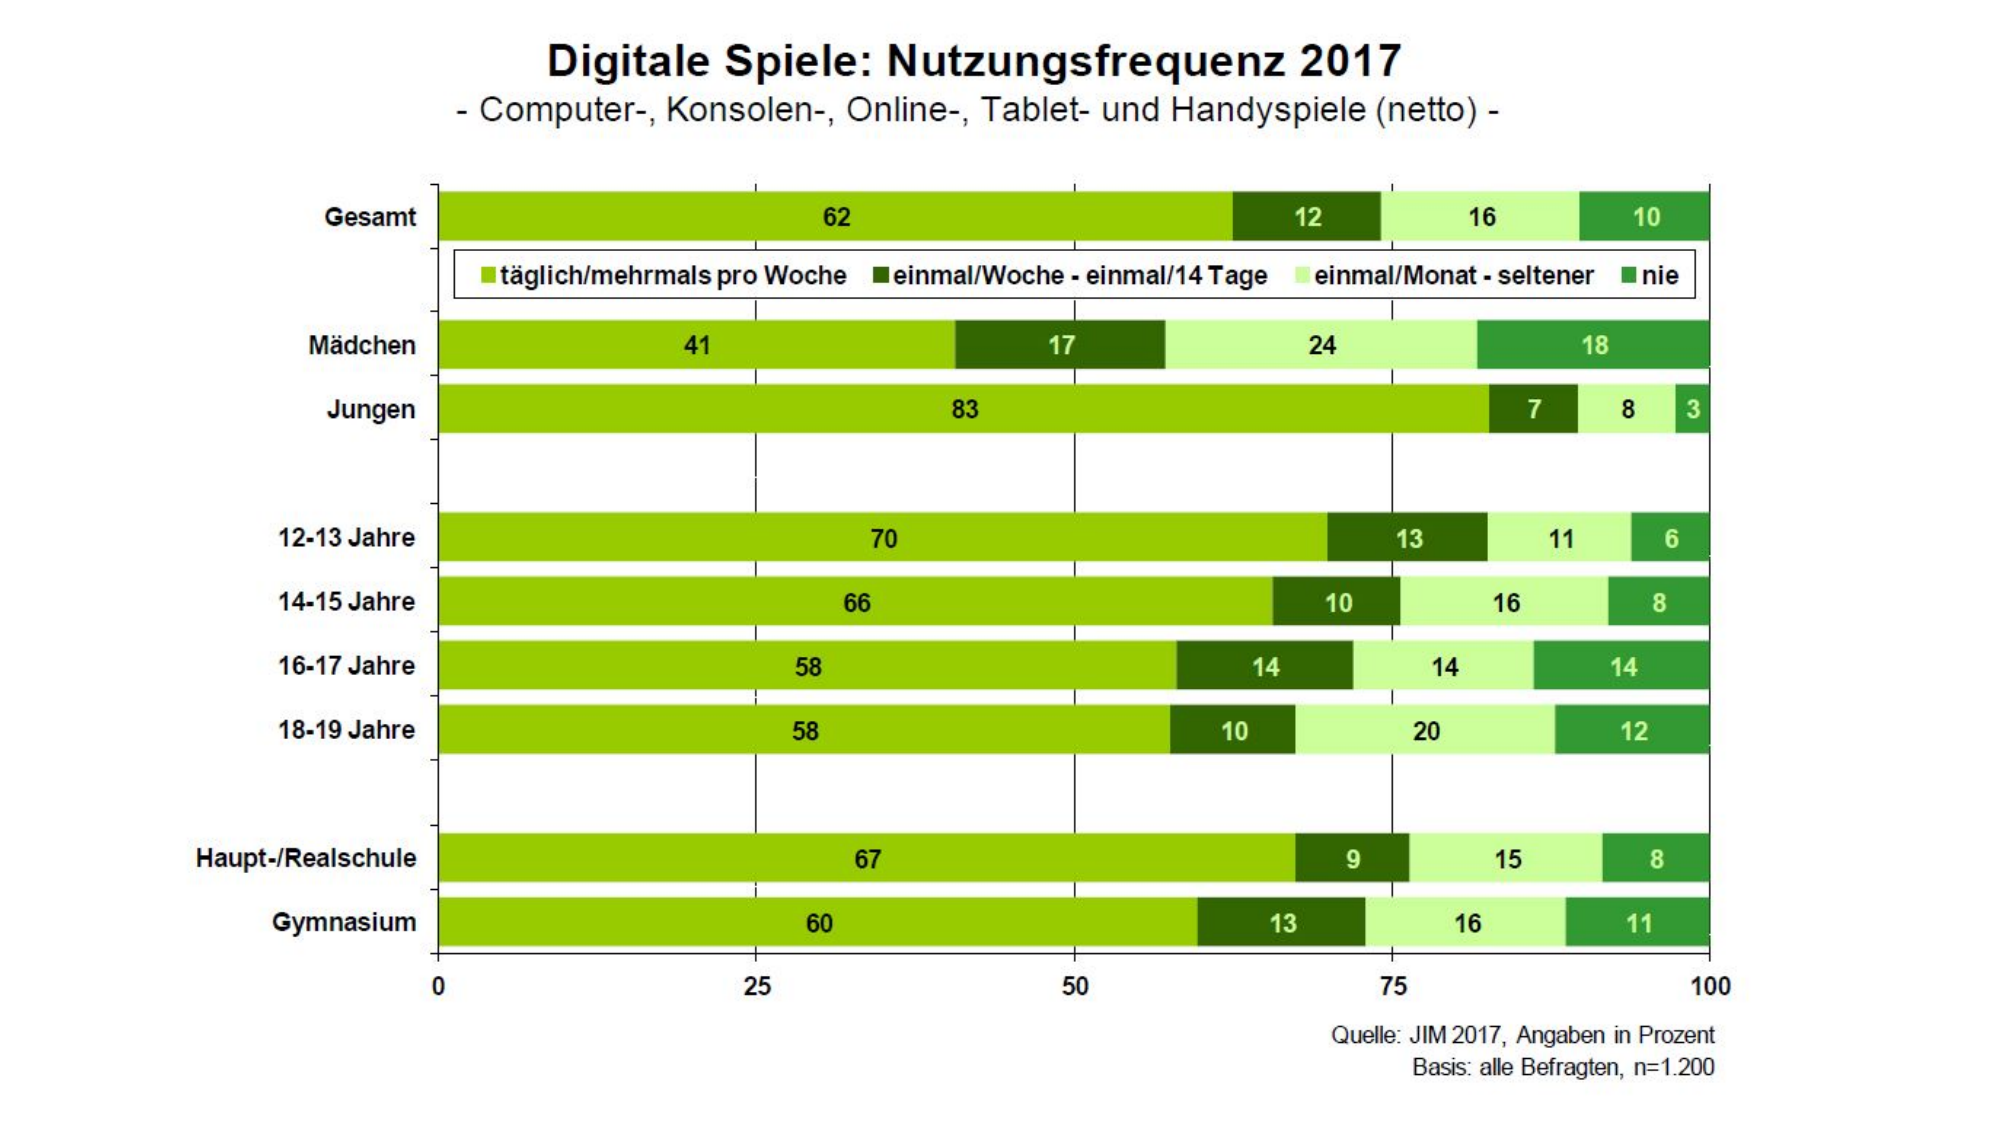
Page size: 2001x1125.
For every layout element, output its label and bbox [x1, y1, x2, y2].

picture [164, 0, 1836, 1125]
